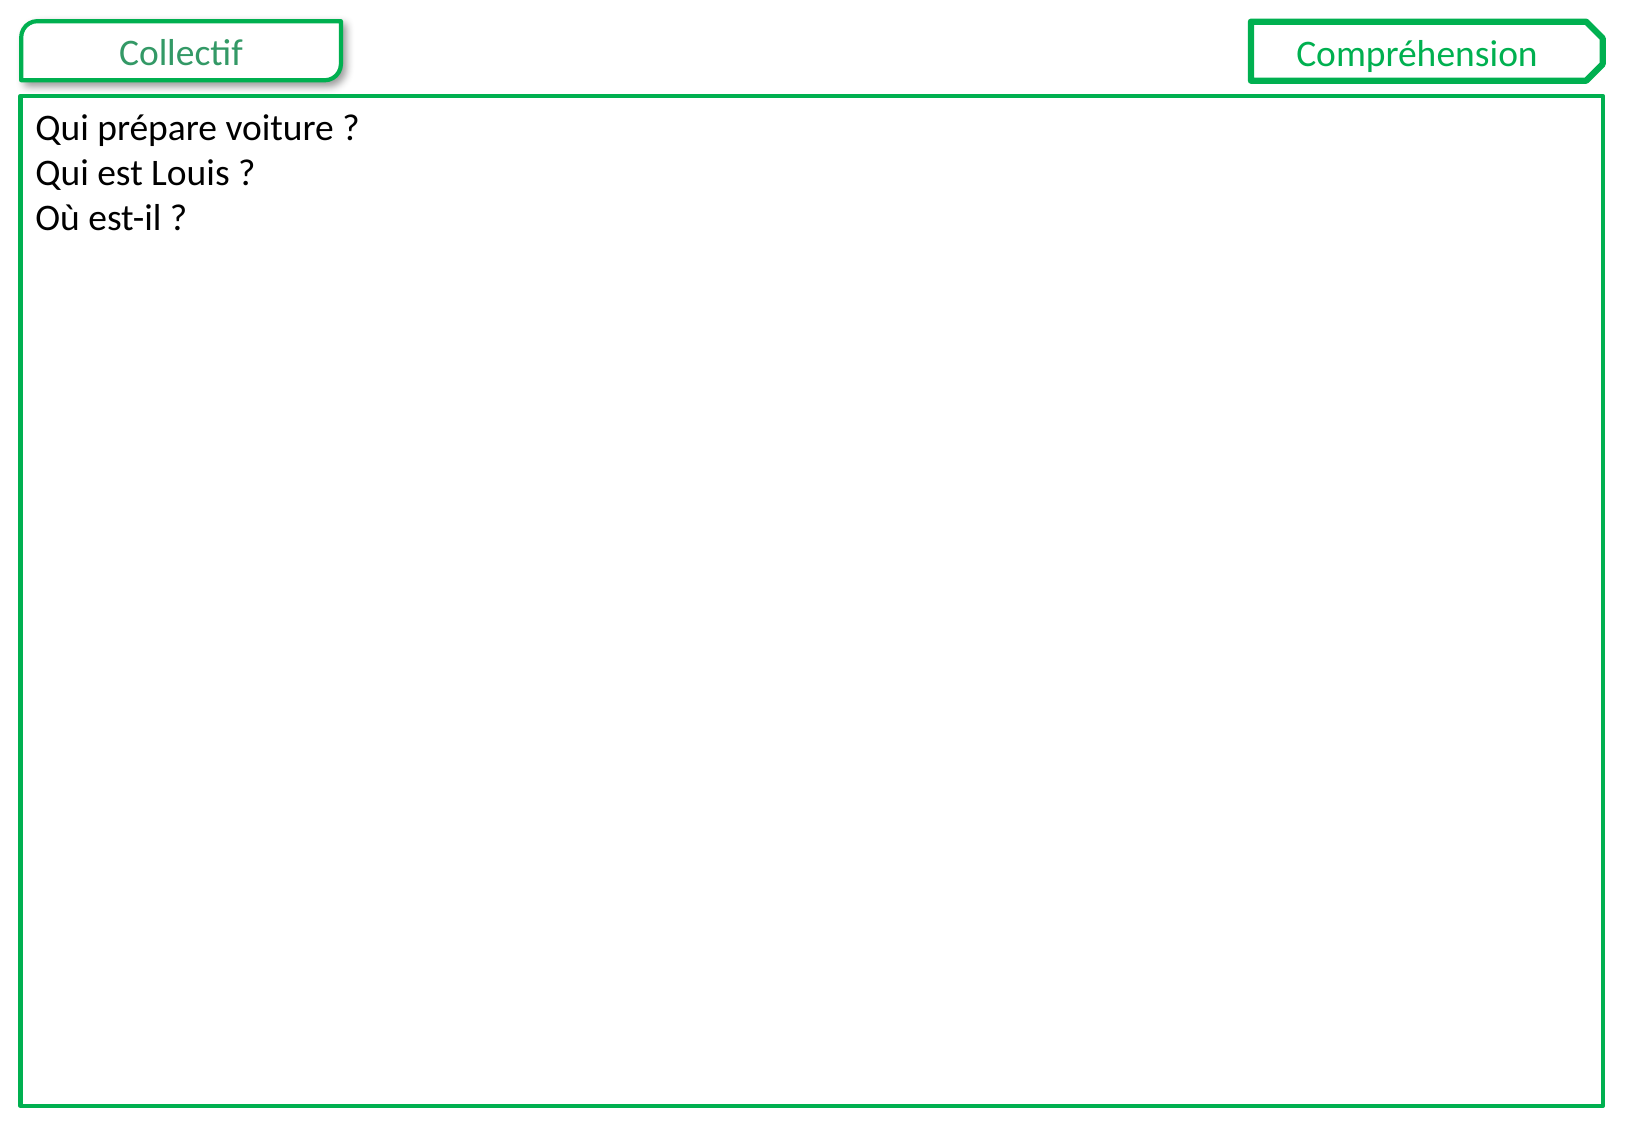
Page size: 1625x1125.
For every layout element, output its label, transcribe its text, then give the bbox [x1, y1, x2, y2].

list Compréhension [1250, 21, 1584, 81]
list Qui prépare voiture ? Qui est Louis ? Où est-il ? [18, 94, 1605, 1108]
